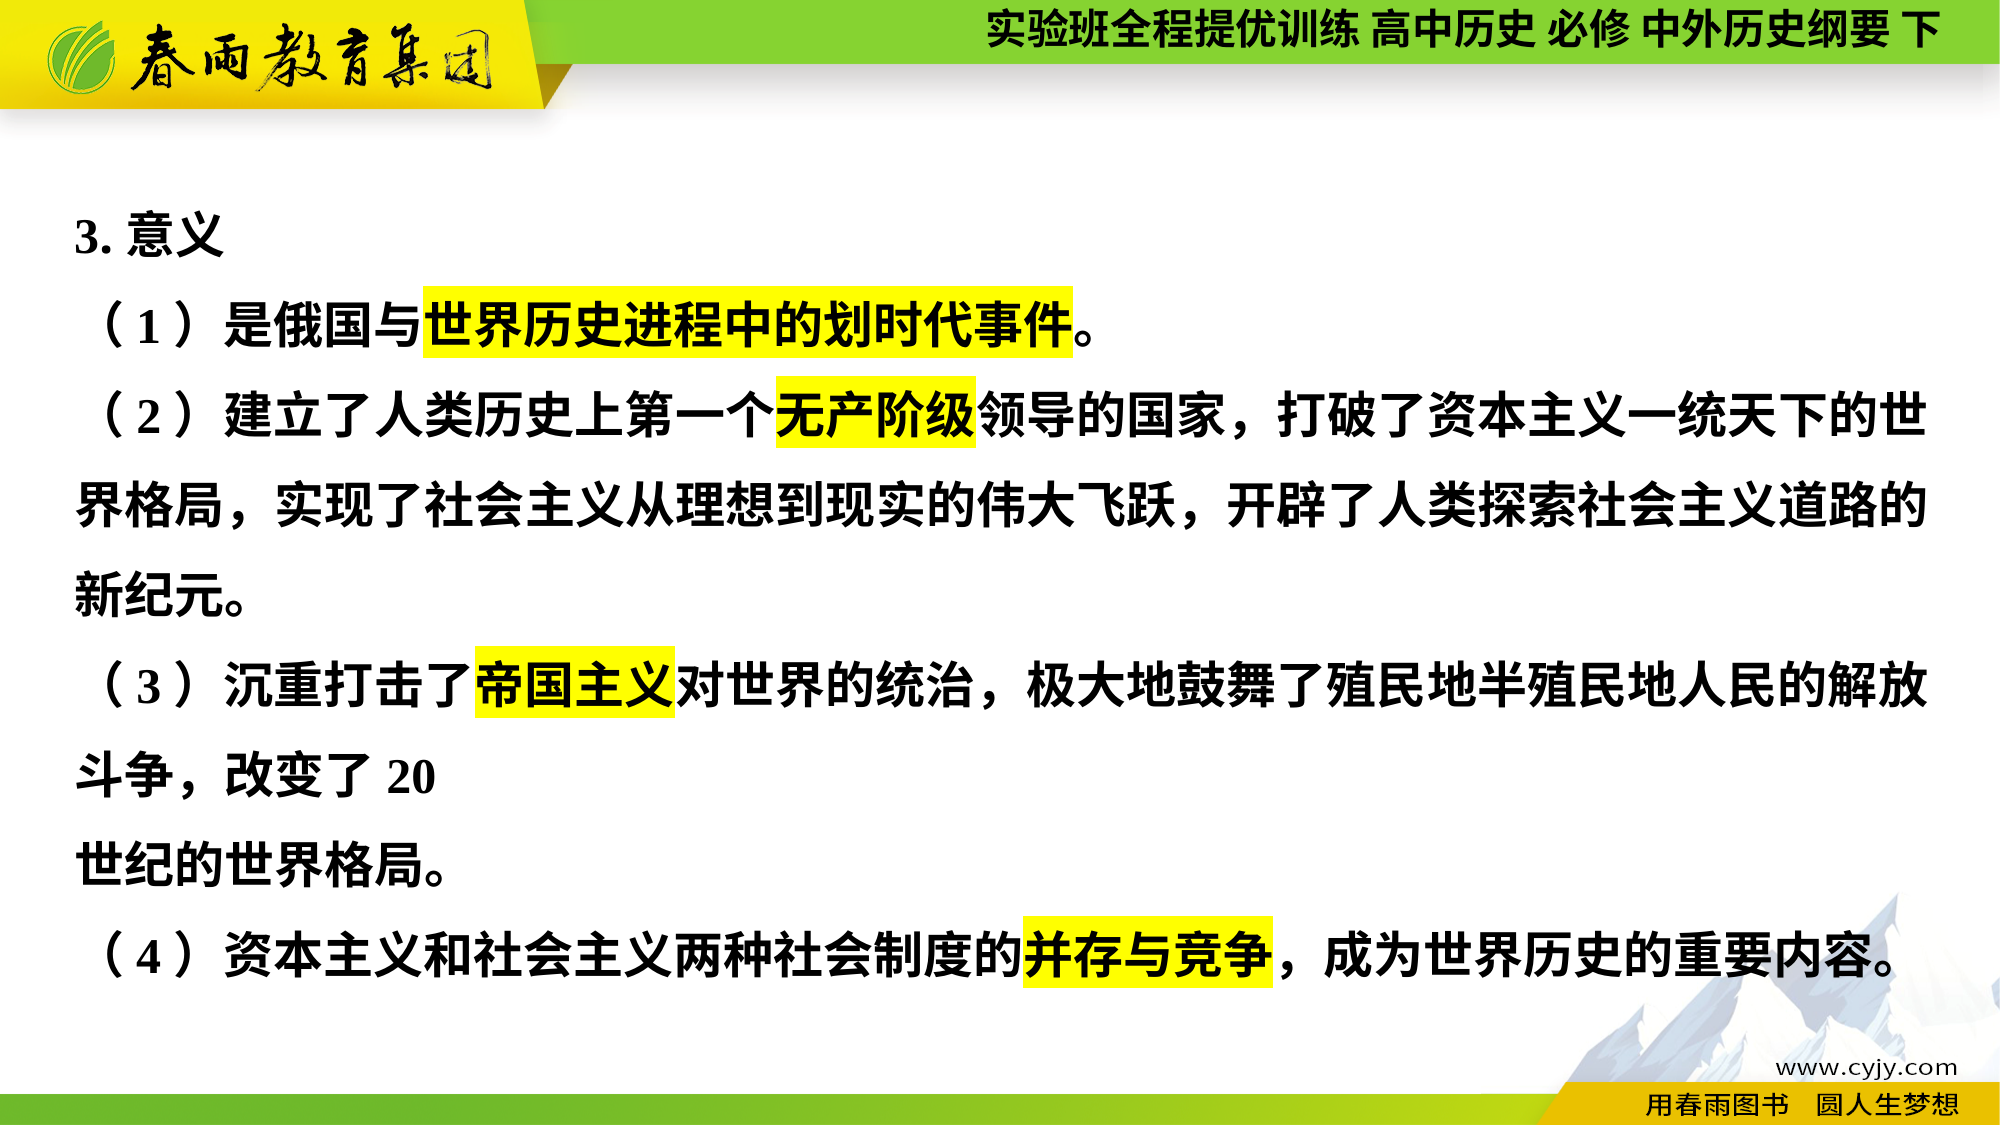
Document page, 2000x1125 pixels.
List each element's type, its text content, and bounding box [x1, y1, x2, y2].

list 3.意义 （1）是俄国与世界历史进程中的划时代事件。 （2）建立了人类历史上第一个无产阶级领导的国家，打破了资本主义一统天下的世界格局，实现了社会主义从理想到现实的伟大飞跃，开辟了人类探索社会主义道路的新纪元。 （3）沉重打击了帝国主义对世界的统治，极大地鼓舞了殖民地半殖民地人民的解放斗争，改变了20 世纪的世界格局。 （4）资本主义和社会主义两种社会制度的并存与竞争，成为世界历史的重要内容。 [59, 166, 1944, 988]
picture [0, 0, 2000, 1125]
